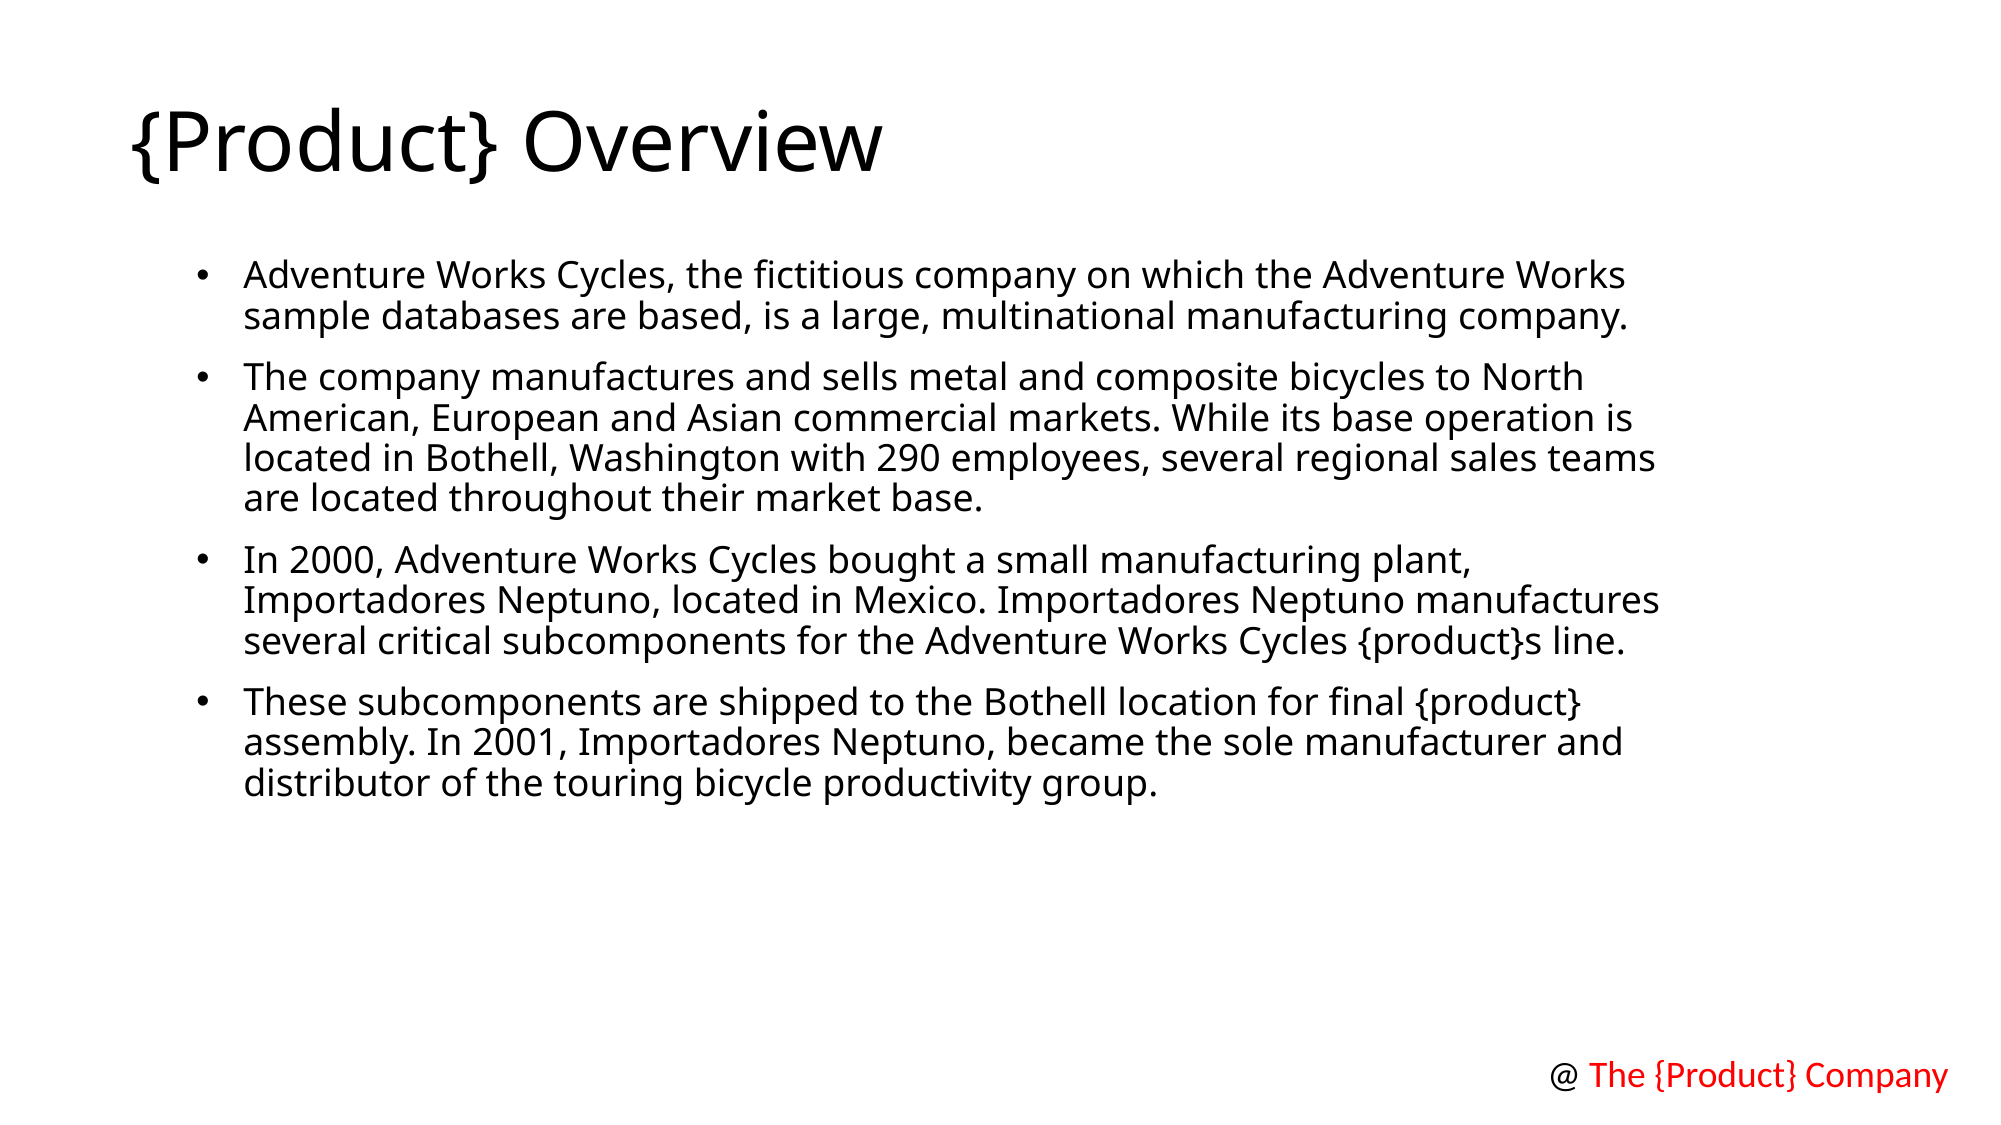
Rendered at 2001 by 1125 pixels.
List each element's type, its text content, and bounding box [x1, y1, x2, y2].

list Adventure Works Cycles, the fictitious company on which the Adventure Works sample databases are based, is a large, multinational manufacturing company. The company manufactures and sells metal and composite bicycles to North American, European and Asian commercial markets. While its base operation is located in Bothell, Washington with 290 employees, several regional sales teams are located throughout their market base. In 2000, Adventure Works Cycles bought a small manufacturing plant, Importadores Neptuno, located in Mexico. Importadores Neptuno manufactures several critical subcomponents for the Adventure Works Cycles {product}s line. These subcomponents are shipped to the Bothell location for final {product} assembly. In 2001, Importadores Neptuno, became the sole manufacturer and distributor of the touring bicycle productivity group. [181, 248, 1694, 989]
title {Product} Overview [115, 48, 1310, 197]
